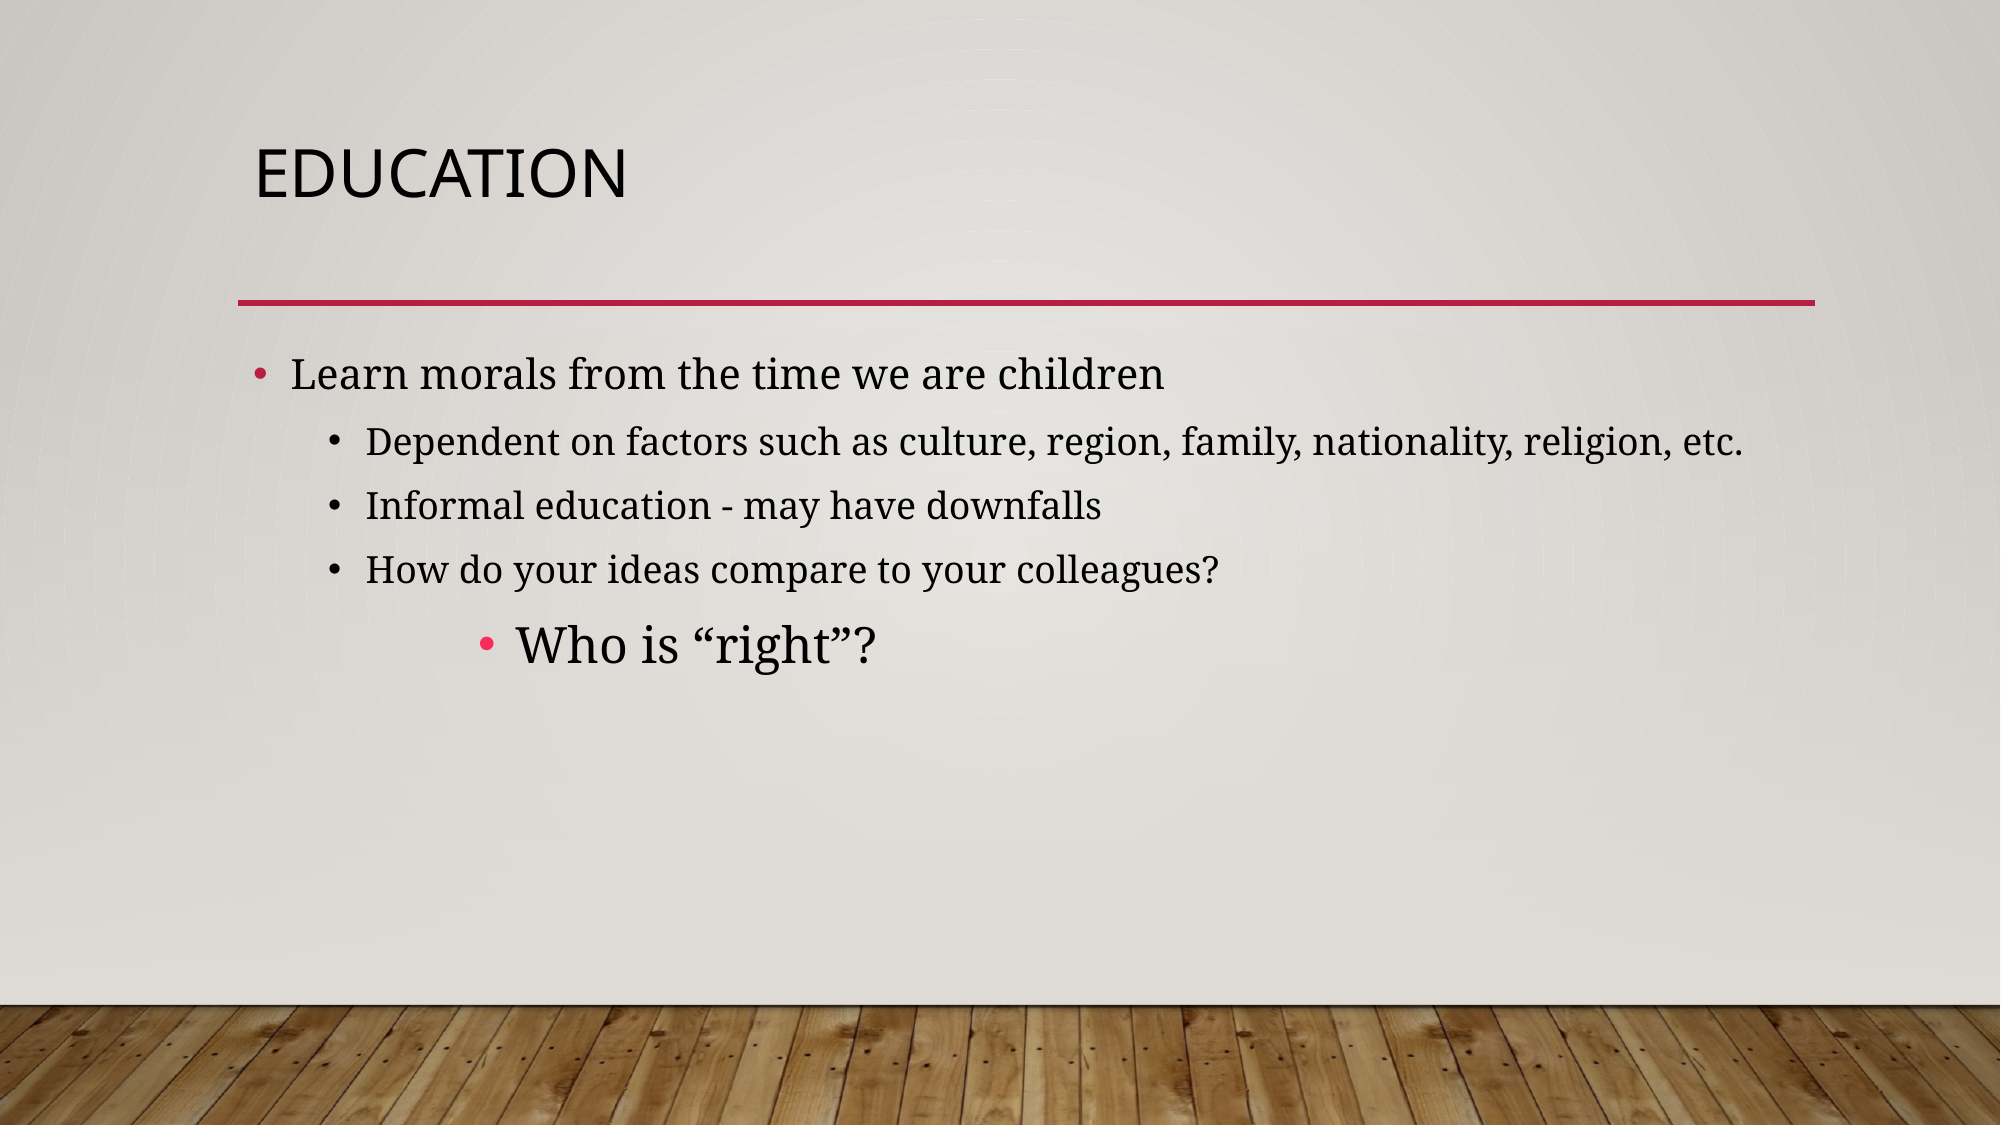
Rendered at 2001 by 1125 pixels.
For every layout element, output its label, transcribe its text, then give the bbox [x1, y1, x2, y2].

picture [0, 1005, 2000, 1125]
title Education [238, 131, 1814, 305]
list Learn morals from the time we are children Dependent on factors such as culture, region, family, nationality, religion, etc. Informal education - may have downfalls How do your ideas compare to your colleagues? Who is “right”? [238, 330, 1814, 897]
